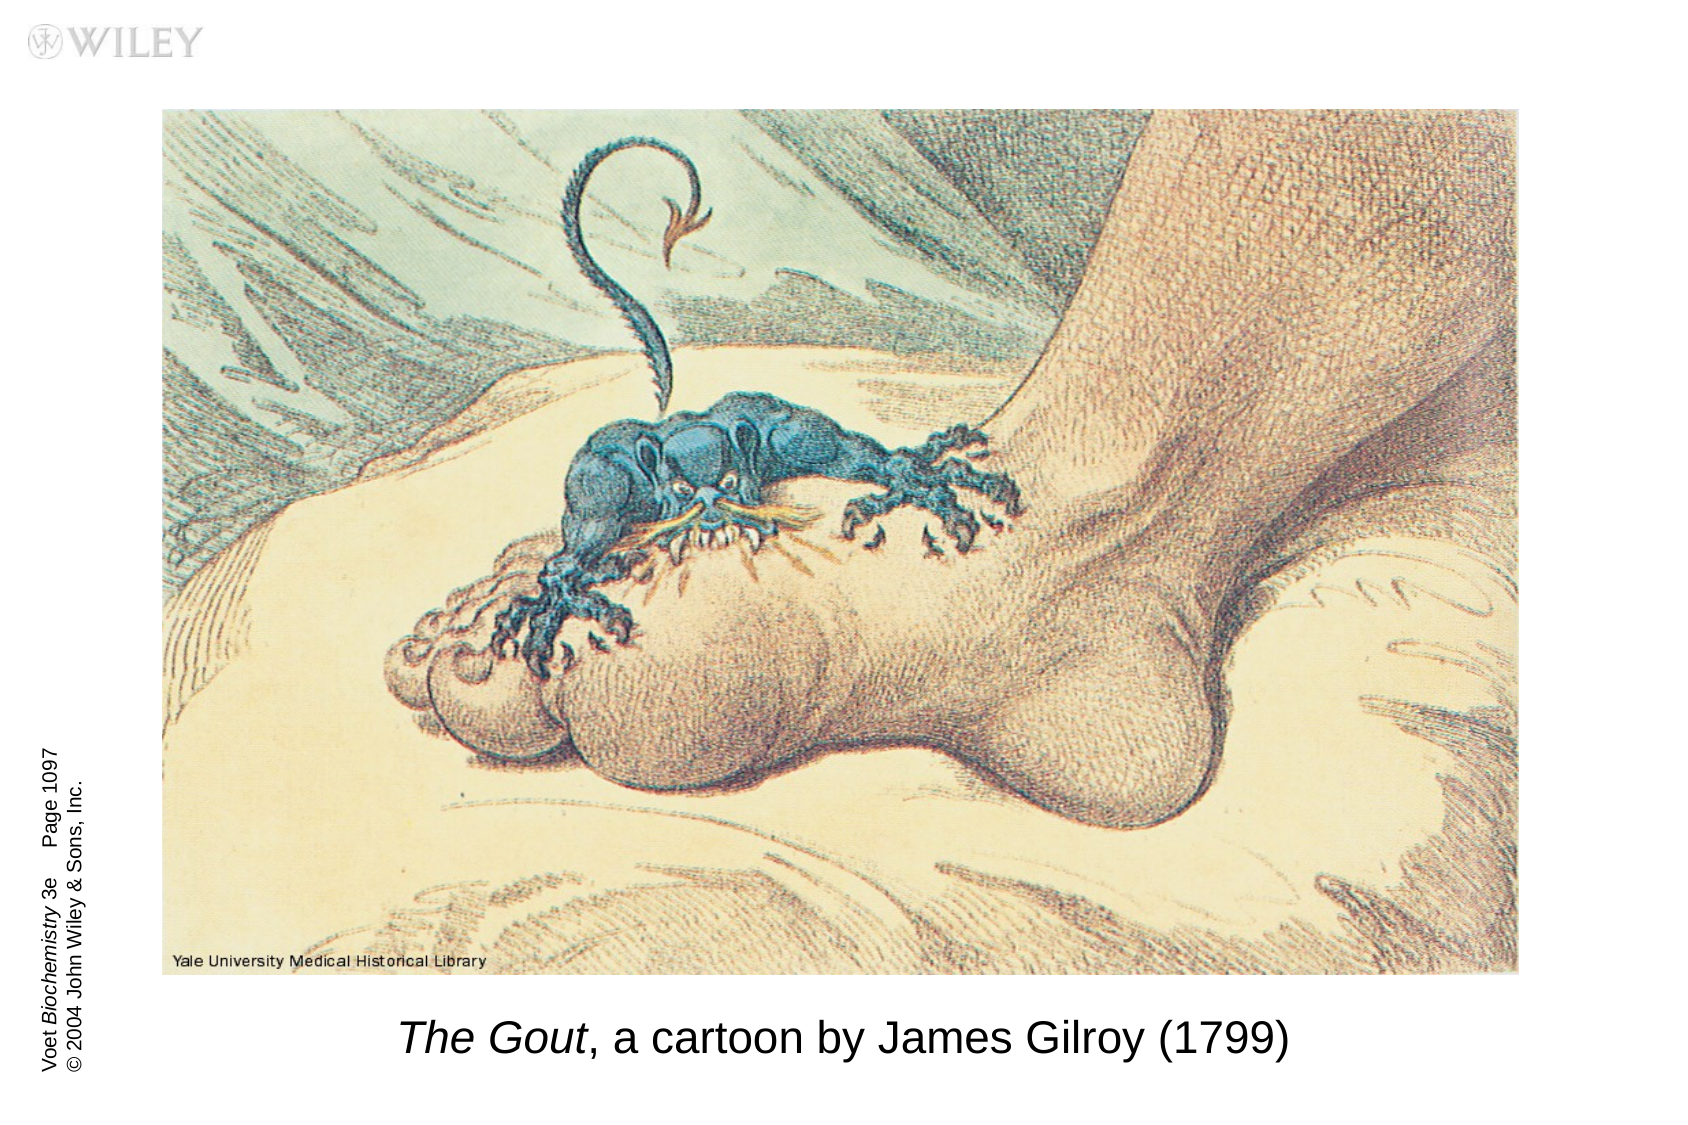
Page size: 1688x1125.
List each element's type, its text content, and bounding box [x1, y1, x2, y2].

footer Voet Biochemistry 3e © 2004 John Wiley & Sons, Inc. [28, 625, 113, 1088]
picture [28, 24, 205, 61]
title The Gout, a cartoon by James Gilroy (1799) [126, 999, 1561, 1075]
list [161, 109, 1519, 976]
text_box Page 1097 [28, 726, 69, 864]
